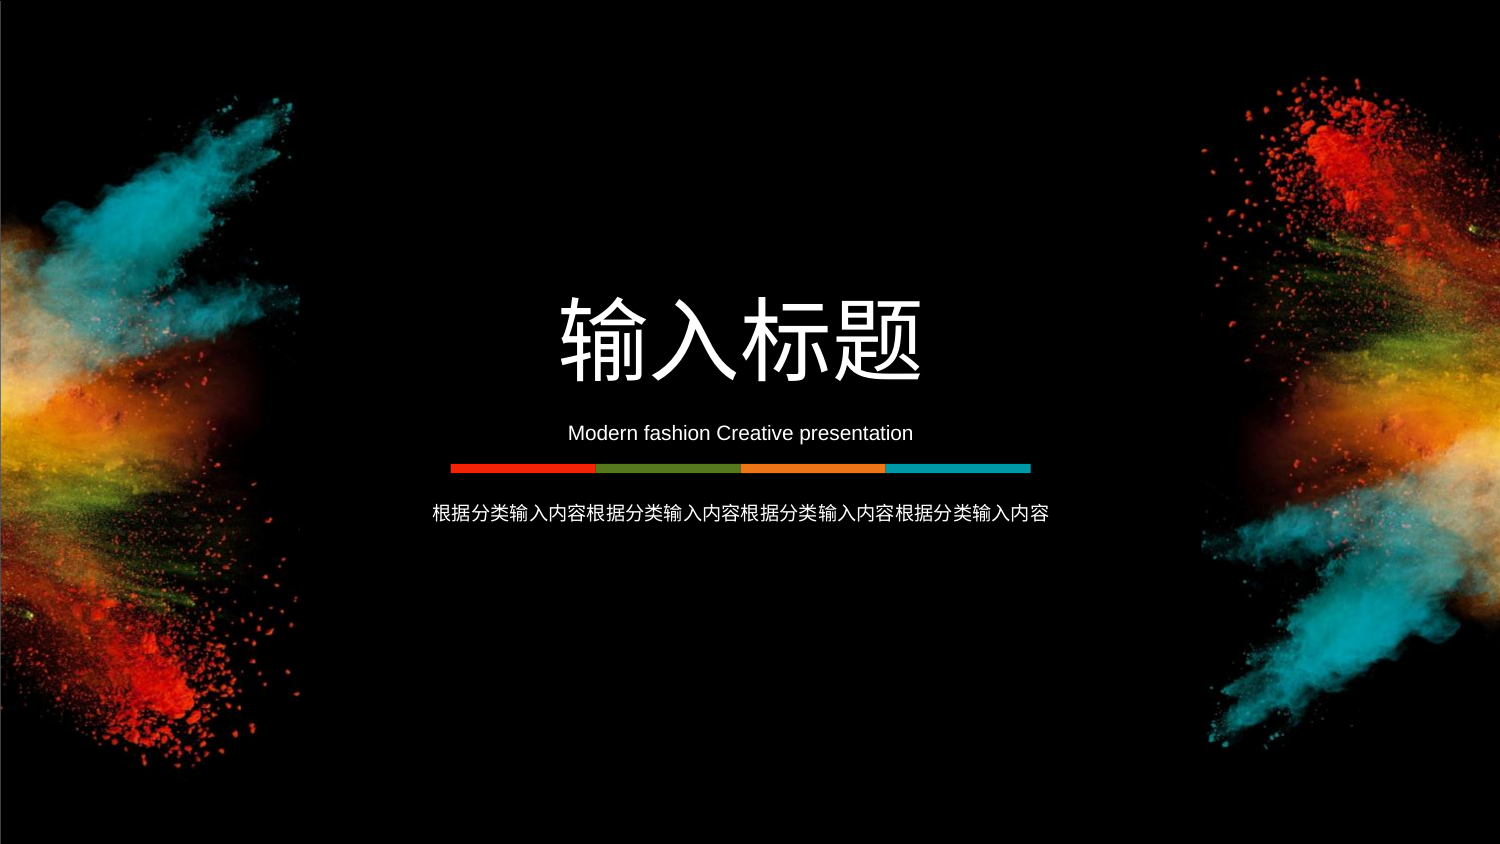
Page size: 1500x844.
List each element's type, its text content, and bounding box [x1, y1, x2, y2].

picture [0, 2, 572, 844]
text_box 根据分类输入内容根据分类输入内容根据分类输入内容根据分类输入内容 [572, 494, 928, 532]
picture [928, 1, 1500, 844]
text_box Modern fashion Creative presentation [572, 412, 928, 452]
text_box 输入标题 [572, 275, 928, 401]
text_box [450, 463, 1031, 474]
